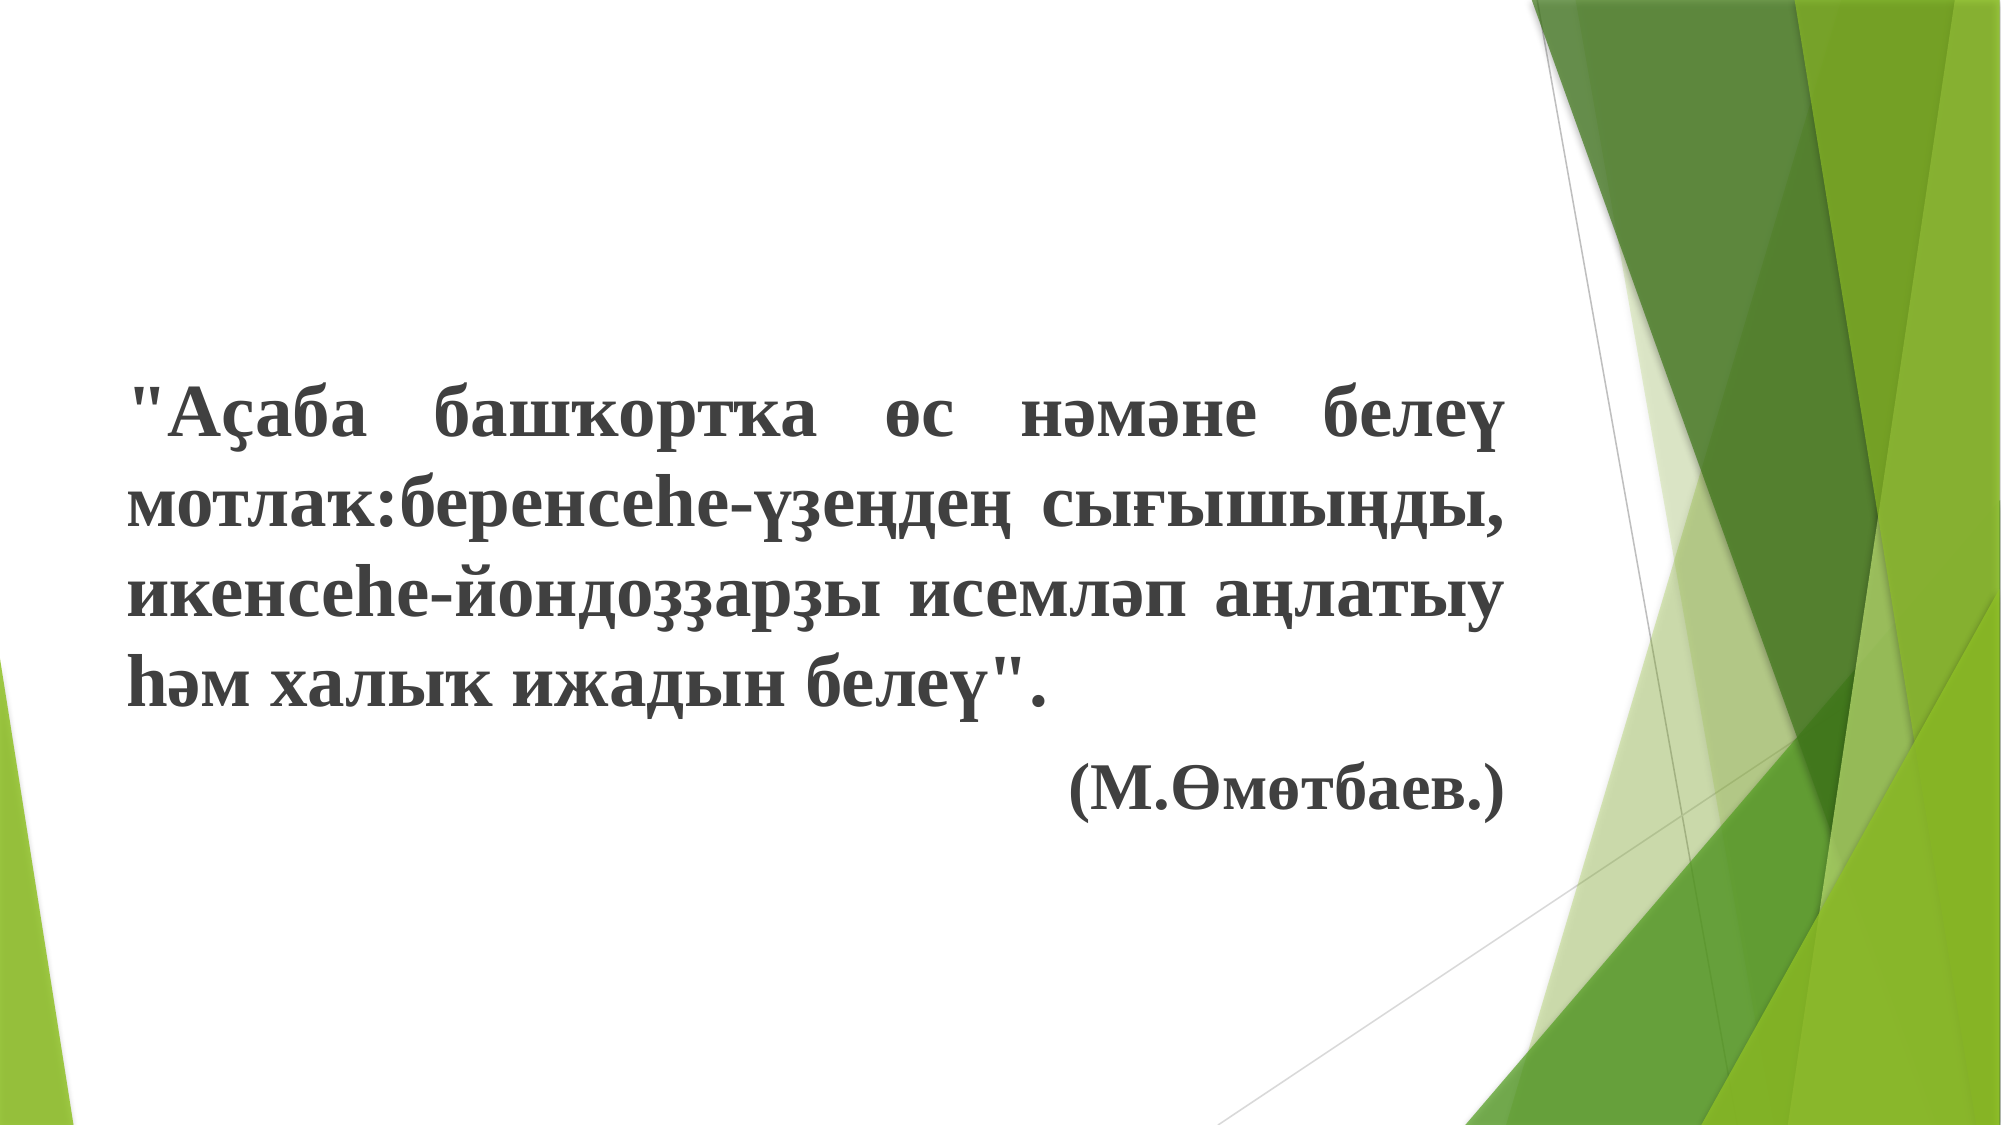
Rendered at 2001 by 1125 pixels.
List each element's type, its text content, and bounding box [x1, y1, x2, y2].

list "Аҫаба башҡортҡа өс нәмәне белеү мотлаҡ:беренсеһе-үҙеңдең сығышыңды, икенсеһе-йондоҙҙарҙы исемләп аңлатыу һәм халыҡ ижадын белеү". (М.Өмөтбаев.) [111, 354, 1522, 992]
